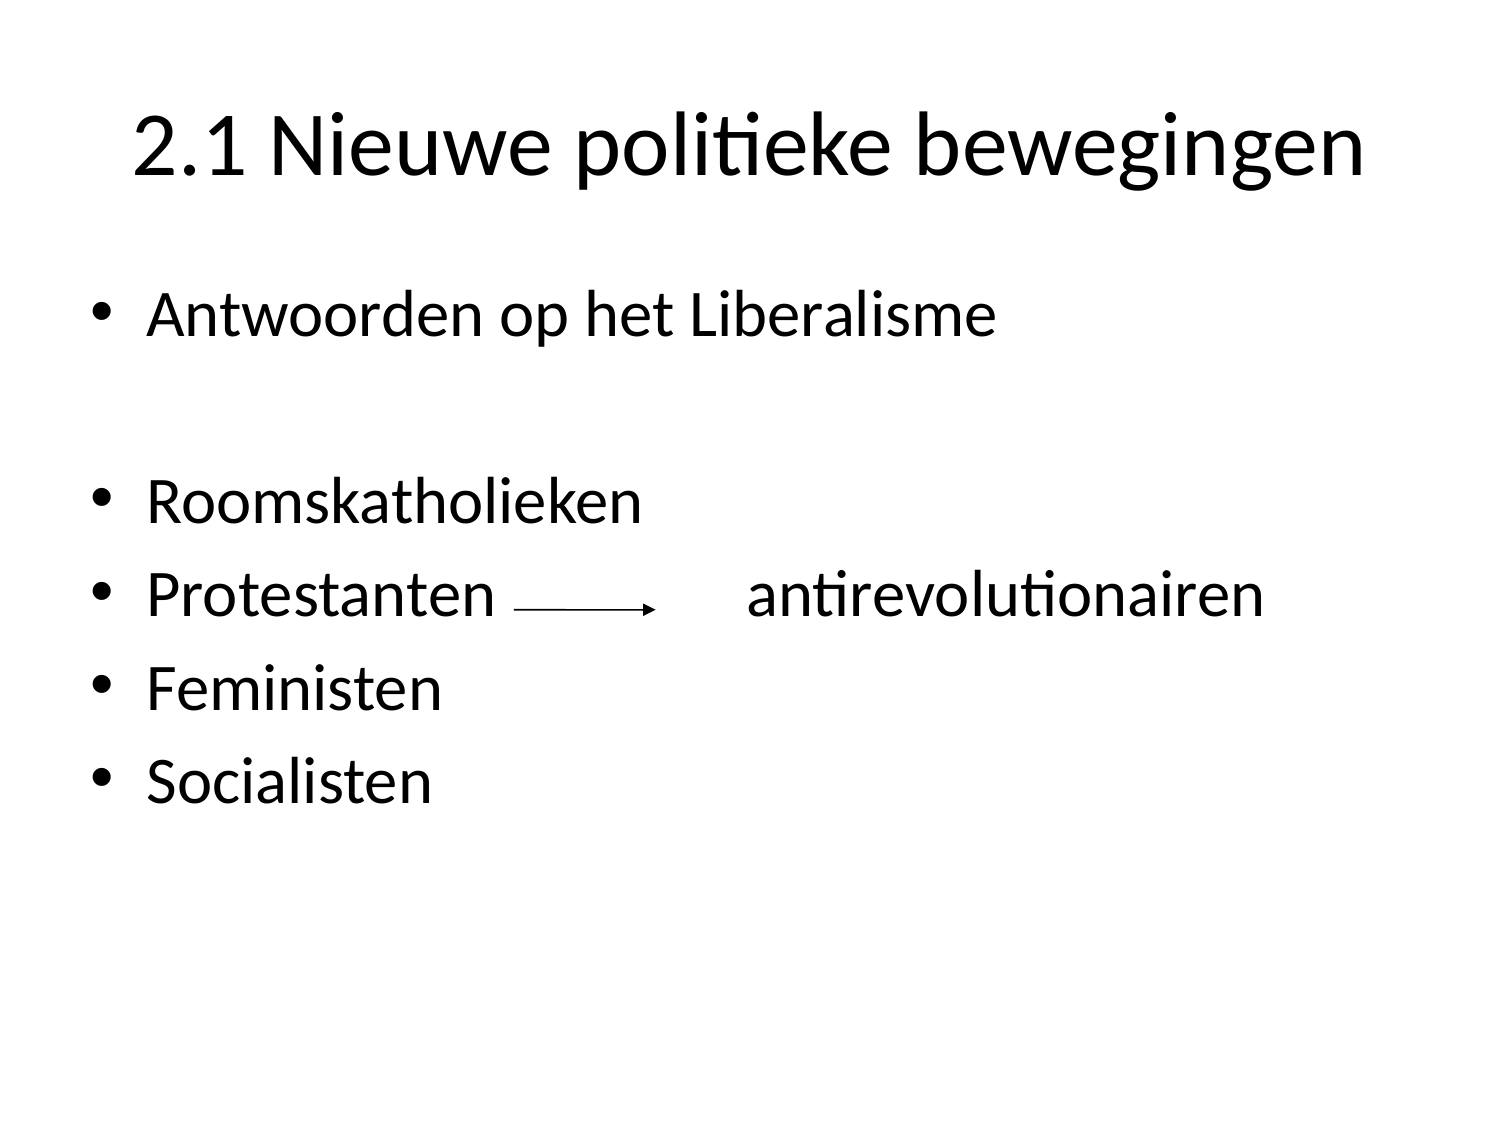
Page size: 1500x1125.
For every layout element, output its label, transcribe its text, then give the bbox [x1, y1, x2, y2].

list Antwoorden op het Liberalisme Roomskatholieken Protestanten antirevolutionairen Feministen Socialisten [75, 262, 1425, 1005]
text_box [513, 603, 656, 617]
title 2.1 Nieuwe politieke bewegingen [75, 45, 1425, 233]
